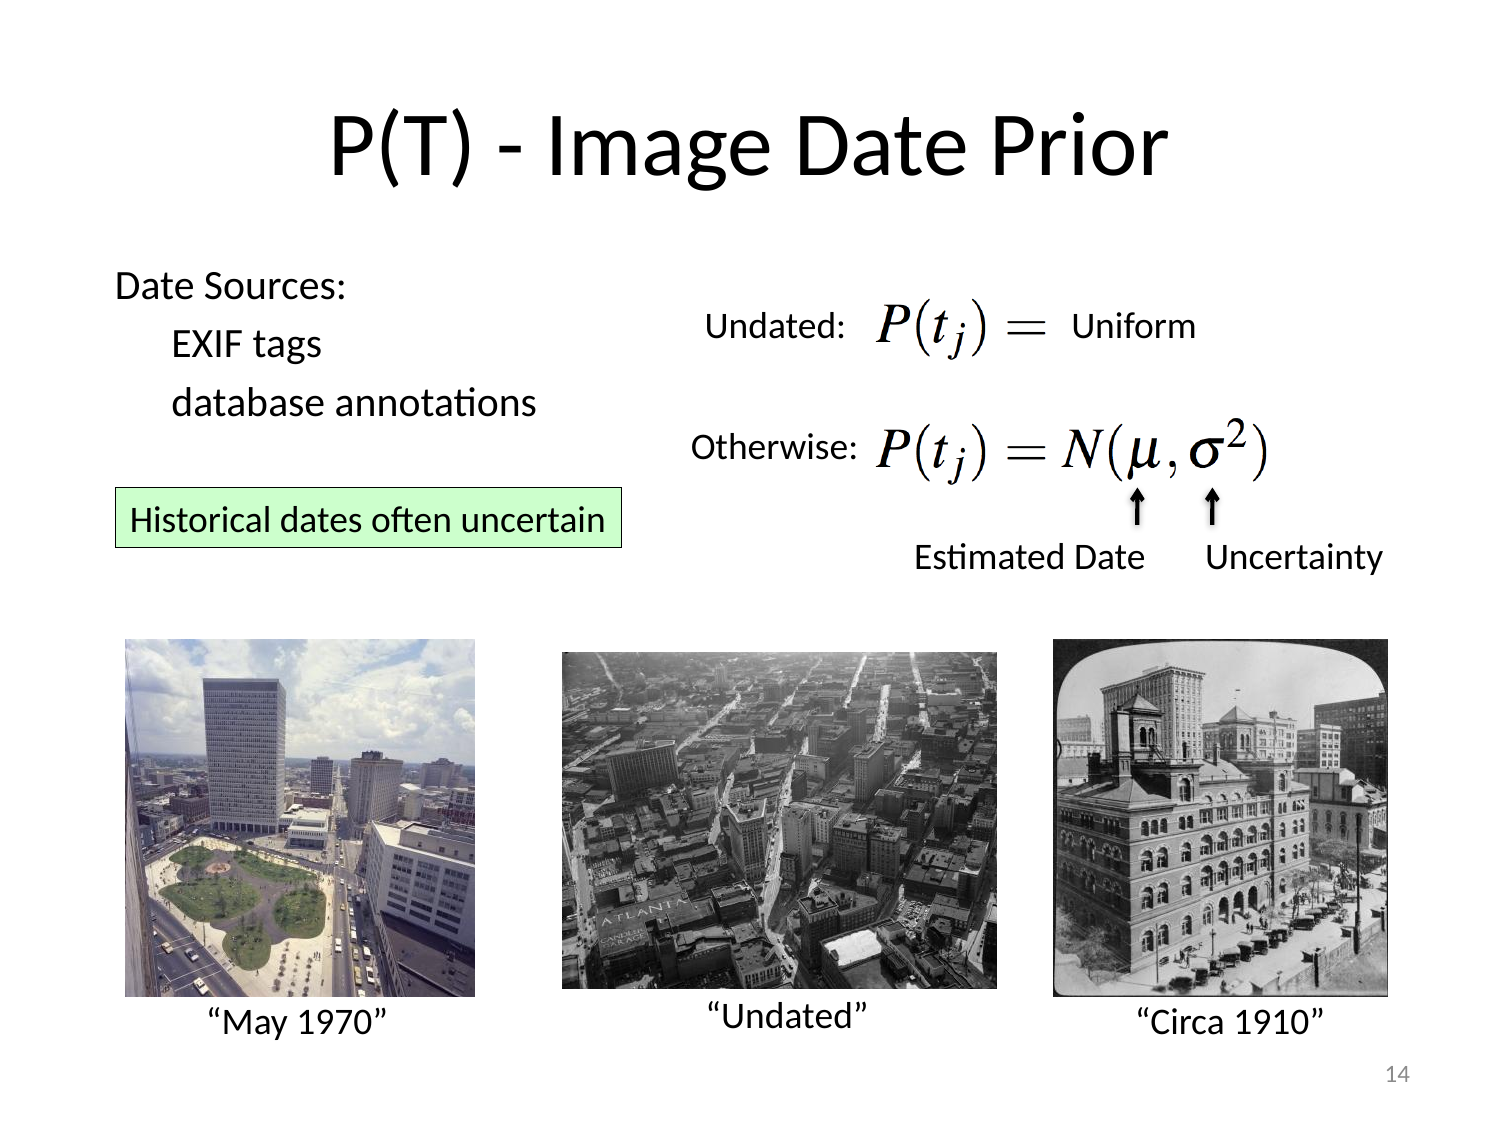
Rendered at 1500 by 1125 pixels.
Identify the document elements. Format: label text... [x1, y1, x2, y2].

title P(T) - Image Date Prior [75, 45, 1425, 233]
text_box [124, 639, 476, 1051]
slide_number 14 [1074, 1042, 1425, 1103]
list Date Sources: EXIF tags database annotations [99, 249, 675, 538]
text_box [1053, 639, 1388, 1051]
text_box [674, 287, 1401, 586]
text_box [562, 652, 997, 1045]
text_box Historical dates often uncertain [115, 487, 622, 548]
